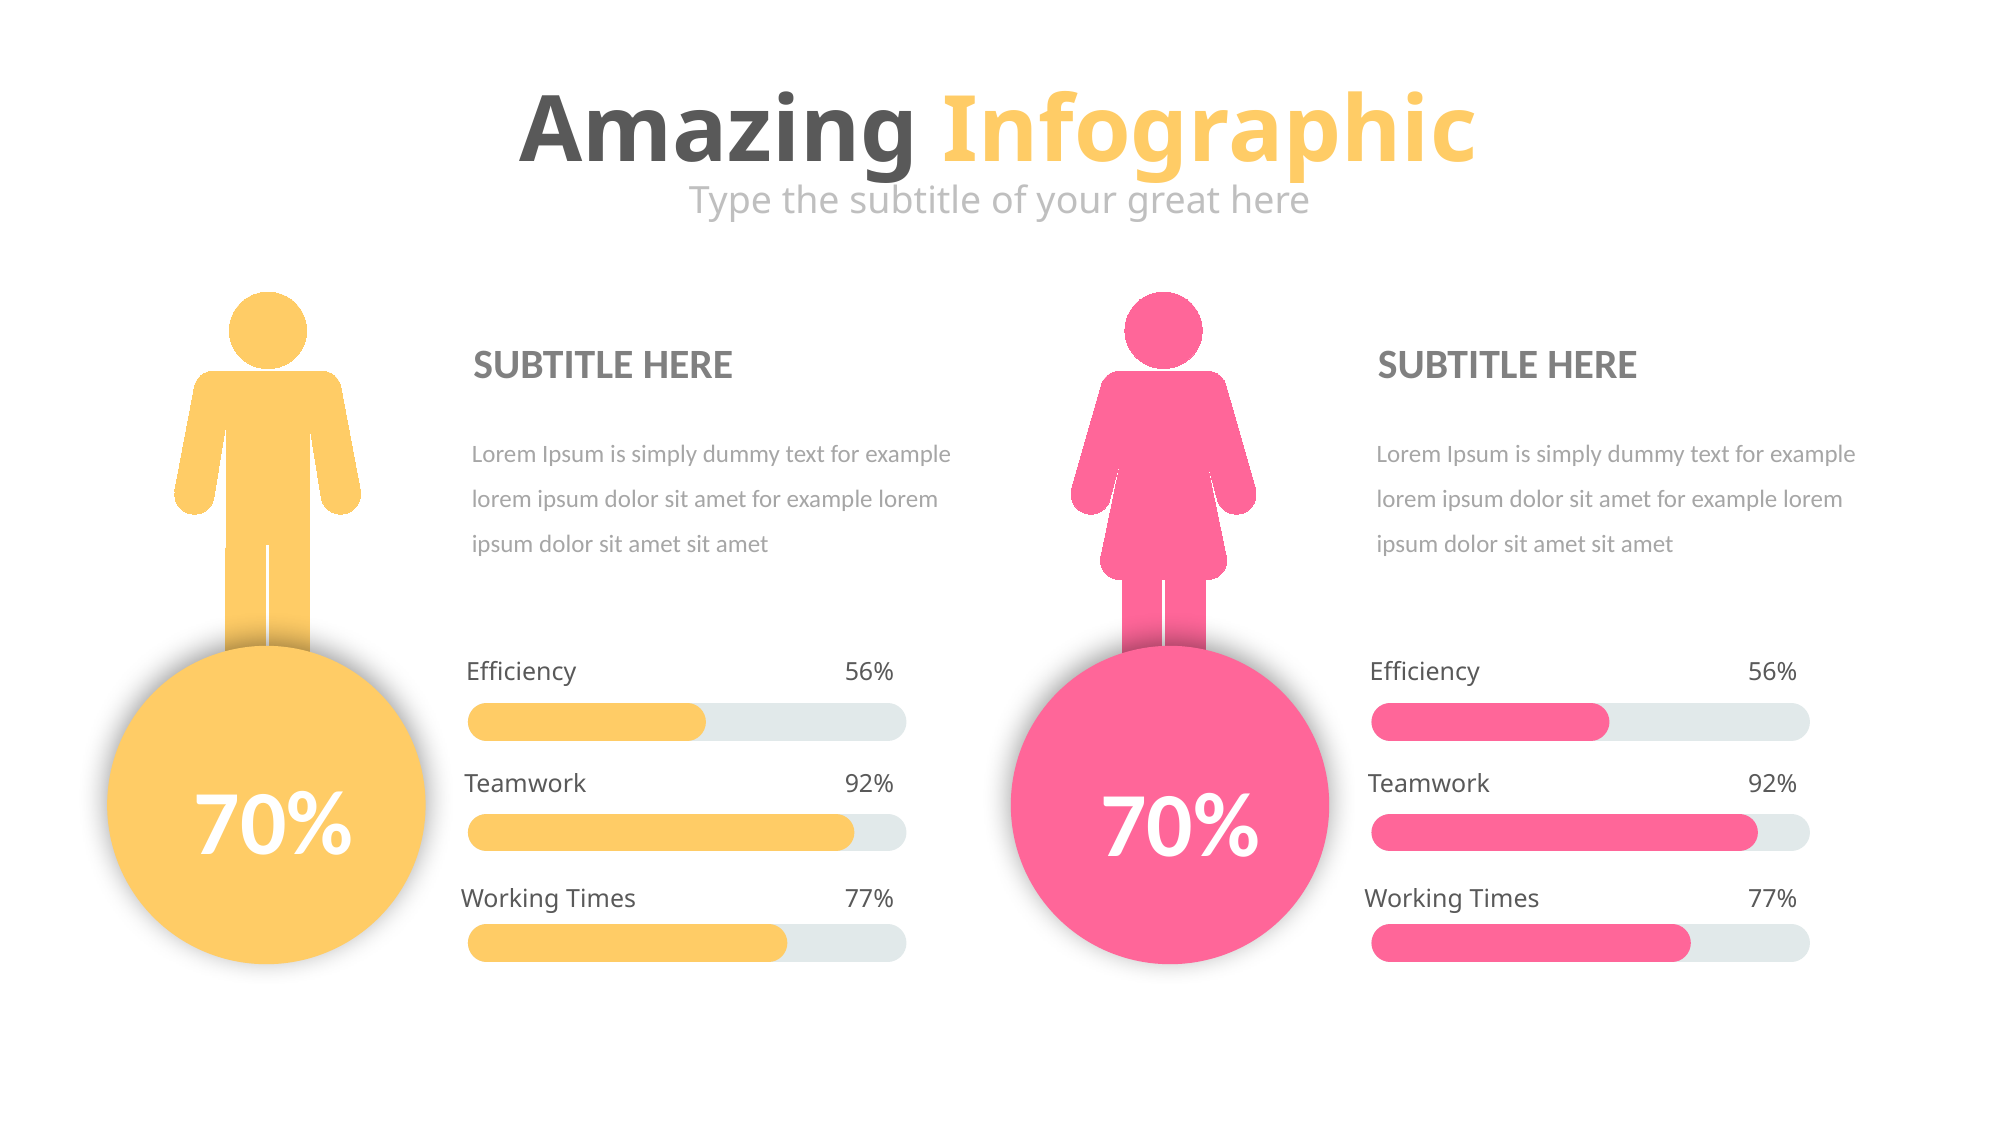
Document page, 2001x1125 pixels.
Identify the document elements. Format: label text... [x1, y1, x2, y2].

text_box Efficiency [451, 648, 592, 693]
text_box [174, 292, 361, 684]
text_box Efficiency [1354, 648, 1495, 693]
text_box Teamwork [449, 760, 602, 806]
text_box Working Times [445, 874, 651, 920]
text_box Amazing Infographic [83, 74, 1914, 183]
text_box 77% [1733, 874, 1813, 920]
text_box 56% [829, 648, 909, 693]
text_box 70% [1064, 702, 1297, 882]
text_box Teamwork [1353, 760, 1505, 806]
text_box 77% [829, 874, 909, 920]
text_box Lorem Ipsum is simply dummy text for example lorem ipsum dolor sit amet for example lorem ipsum dolor sit amet sit amet [1361, 415, 1878, 565]
text_box 92% [1733, 760, 1813, 806]
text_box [1071, 292, 1256, 684]
text_box Type the subtitle of your great here [84, 173, 1916, 254]
text_box 92% [829, 760, 909, 806]
text_box Working Times [1349, 874, 1555, 920]
text_box 56% [1733, 648, 1813, 693]
text_box Lorem Ipsum is simply dummy text for example lorem ipsum dolor sit amet for example lorem ipsum dolor sit amet sit amet [457, 415, 974, 565]
text_box SUBTITLE HERE [1363, 328, 1653, 394]
text_box [1011, 671, 1329, 964]
text_box 70% [157, 700, 391, 881]
text_box SUBTITLE HERE [458, 328, 749, 394]
text_box [107, 676, 426, 964]
